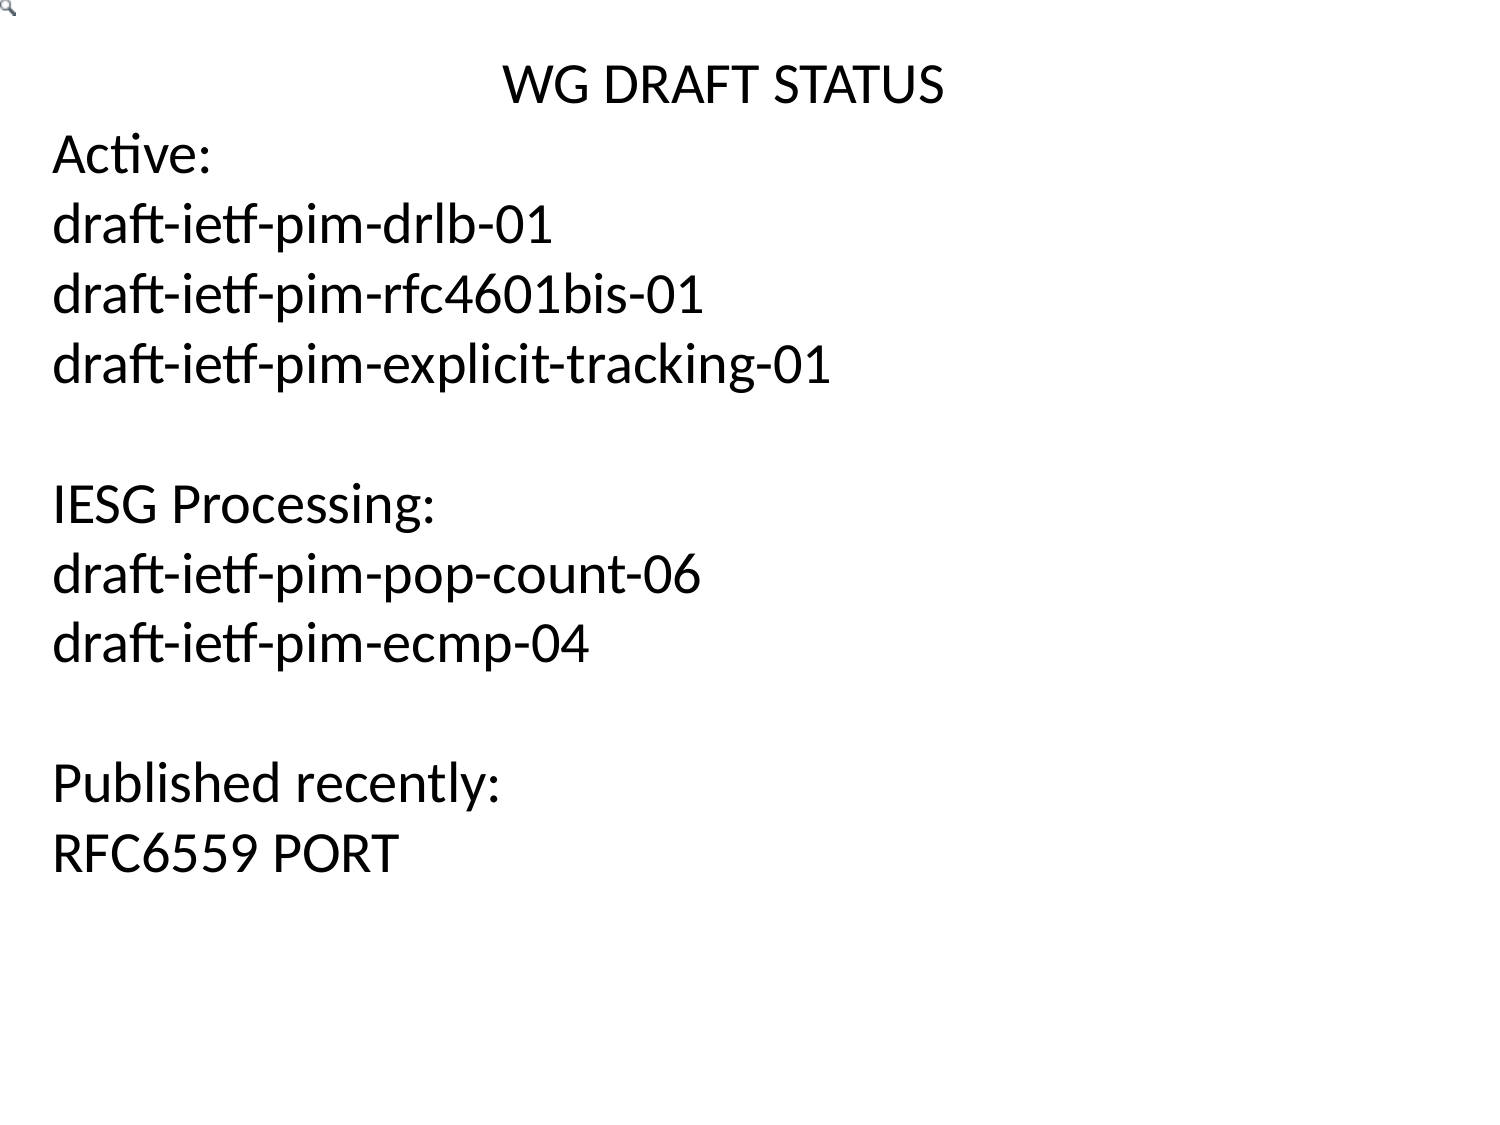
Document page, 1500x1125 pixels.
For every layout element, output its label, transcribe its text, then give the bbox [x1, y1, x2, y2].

picture [0, 0, 16, 16]
text_box WG DRAFT STATUS Active: draft-ietf-pim-drlb-01 draft-ietf-pim-rfc4601bis-01 draft-ietf-pim-explicit-tracking-01 IESG Processing: draft-ietf-pim-pop-count-06 draft-ietf-pim-ecmp-04 Published recently: RFC6559 PORT [37, 37, 1450, 982]
